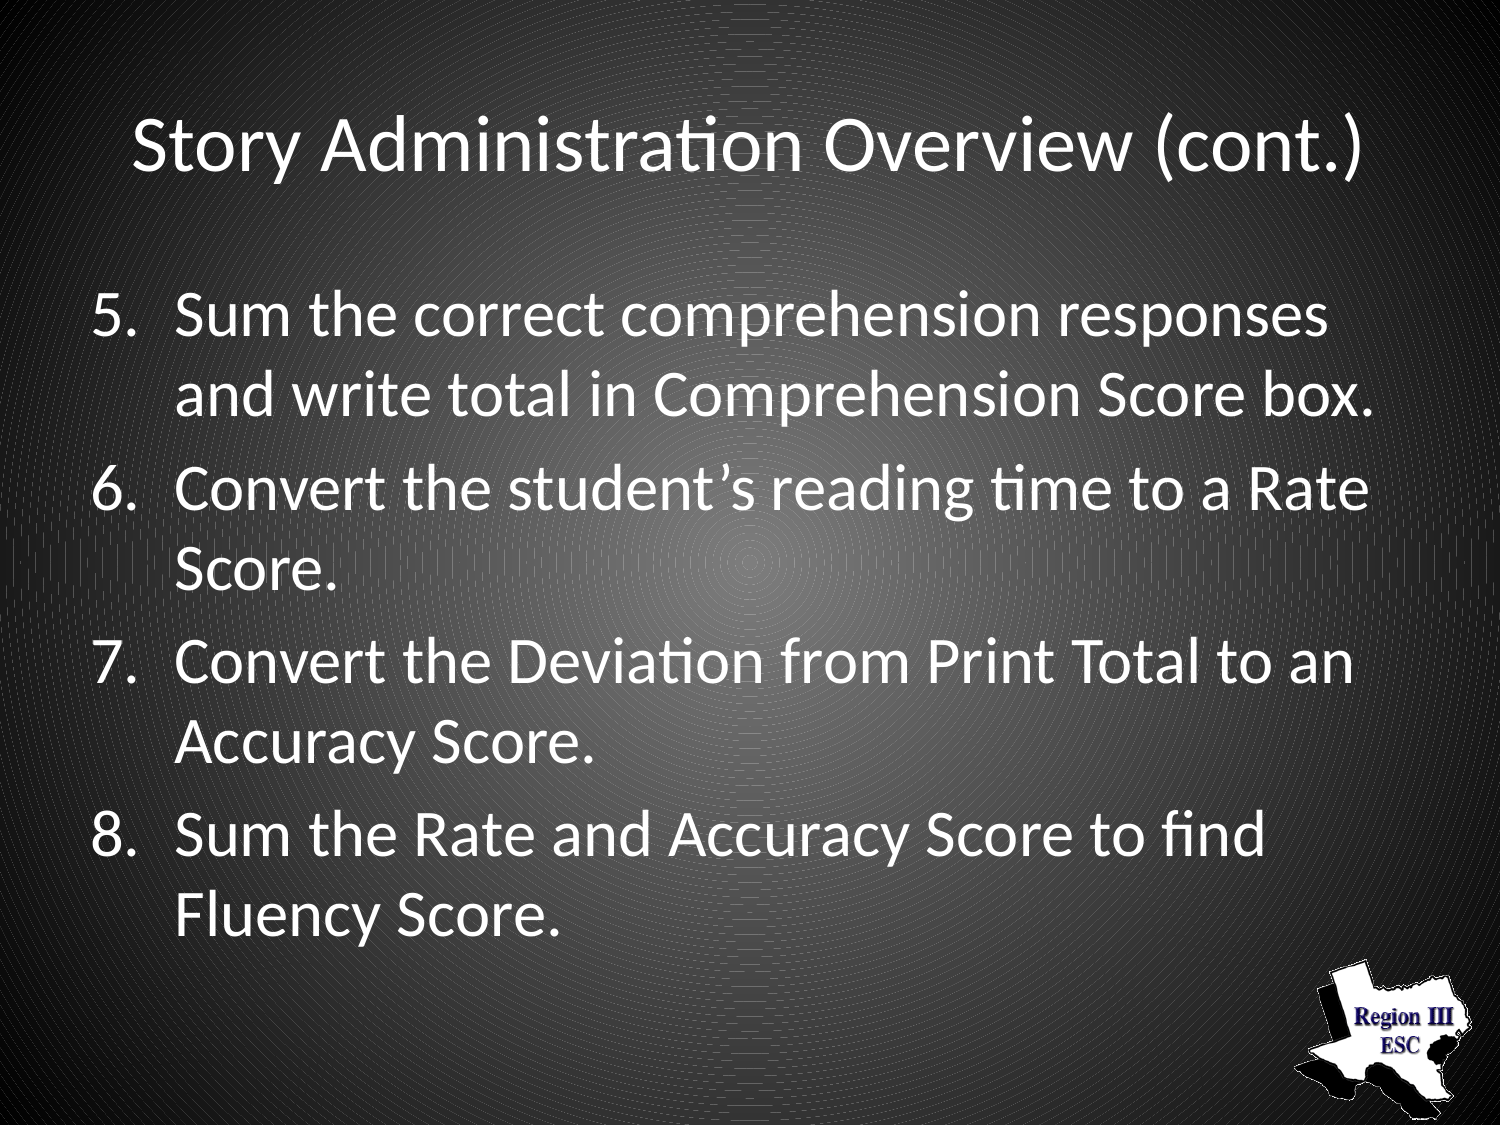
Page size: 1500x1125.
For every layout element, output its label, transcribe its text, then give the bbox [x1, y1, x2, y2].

picture [1293, 957, 1473, 1121]
title Story Administration Overview (cont.) [75, 45, 1425, 233]
footer [512, 1042, 988, 1103]
list Sum the correct comprehension responses and write total in Comprehension Score box. Convert the student’s reading time to a Rate Score. Convert the Deviation from Print Total to an Accuracy Score. Sum the Rate and Accuracy Score to find Fluency Score. [75, 262, 1425, 1005]
